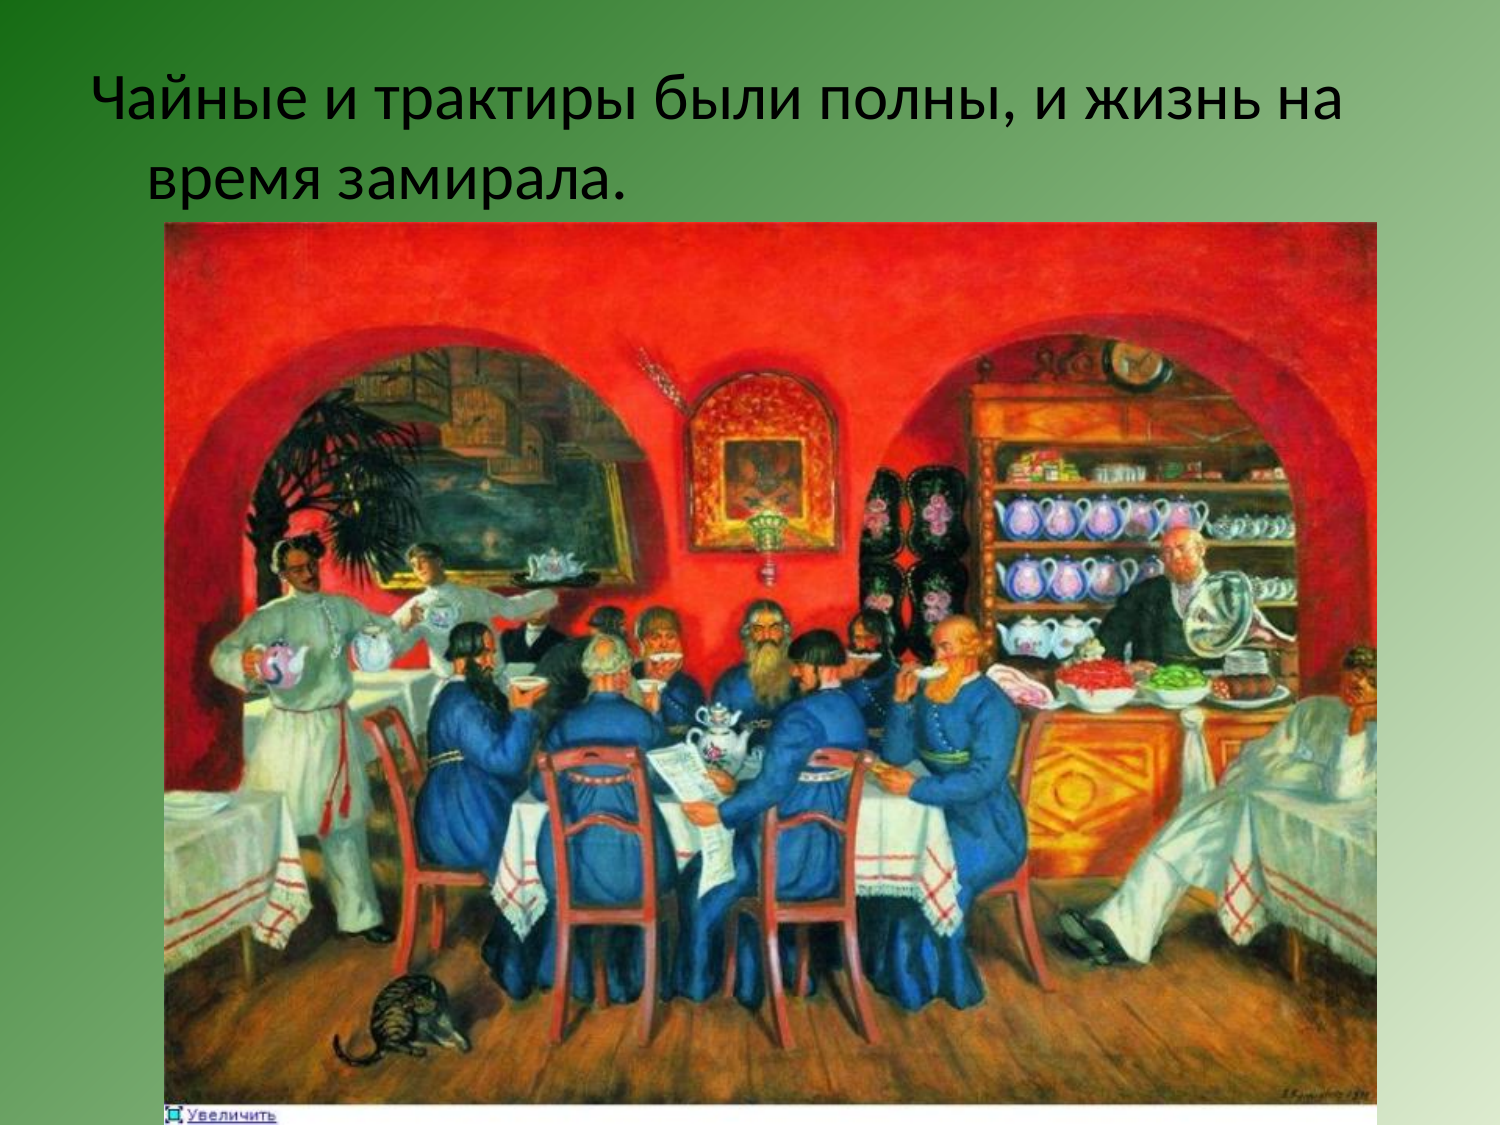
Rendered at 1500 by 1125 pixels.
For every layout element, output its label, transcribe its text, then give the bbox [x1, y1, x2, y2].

list Чайные и трактиры были полны, и жизнь на время замирала. [75, 45, 1425, 1005]
picture [163, 222, 1377, 1125]
